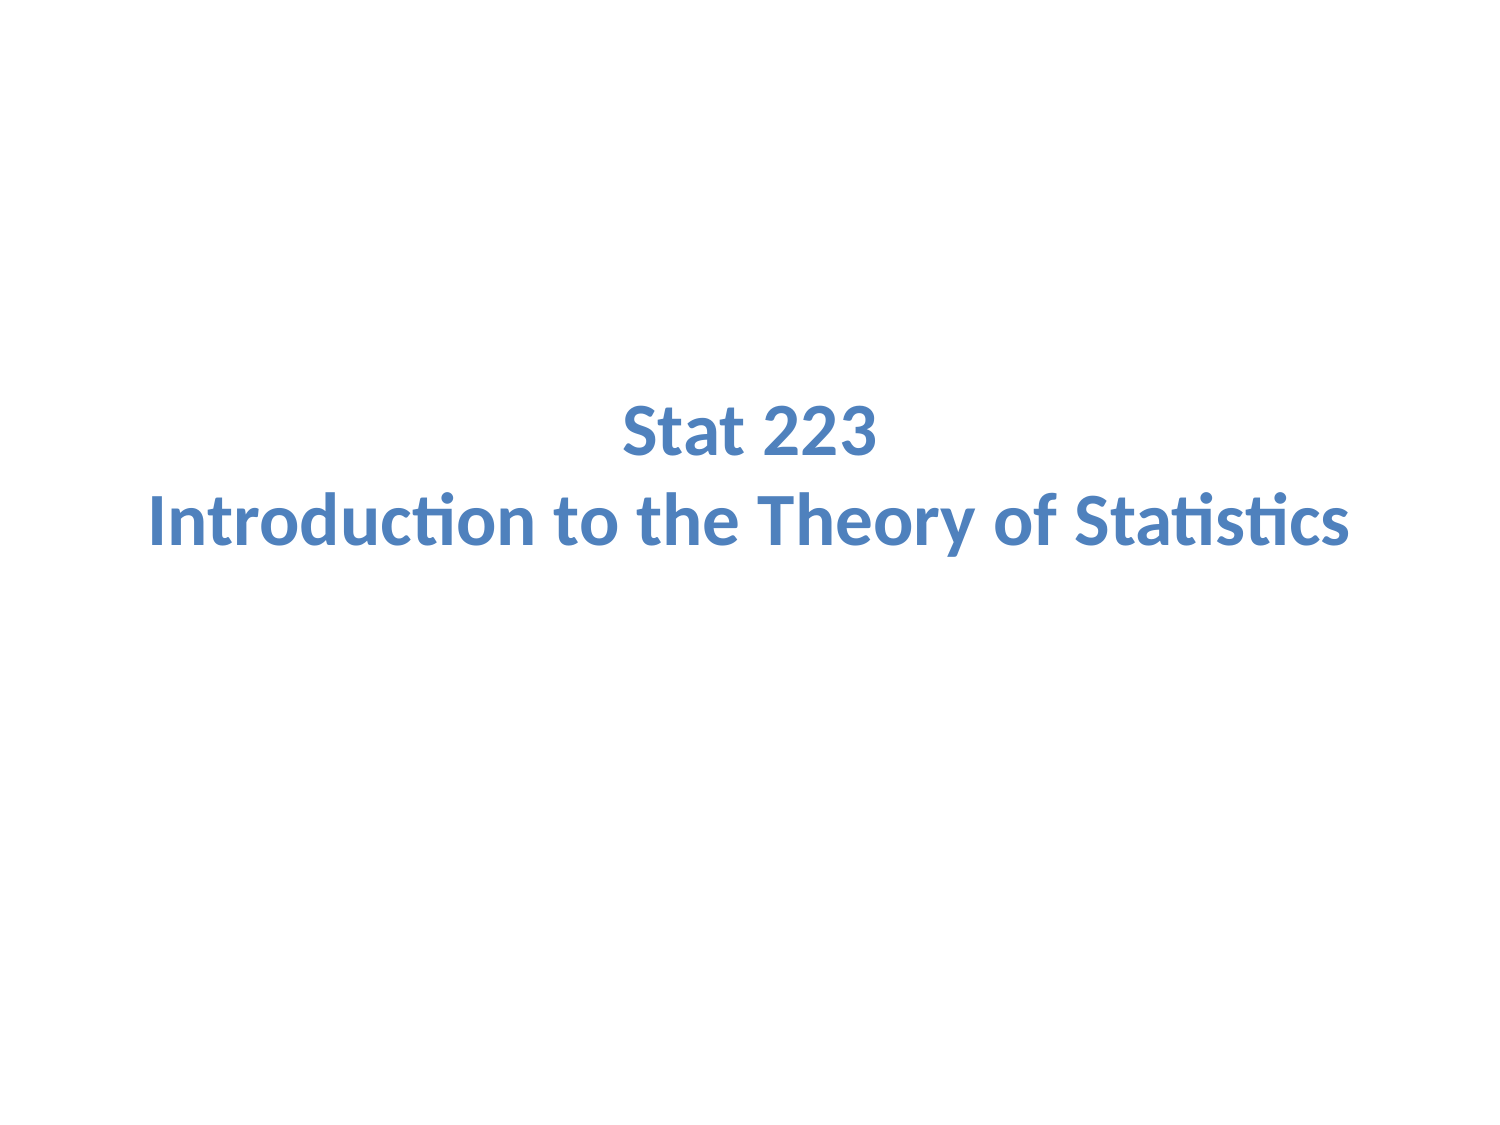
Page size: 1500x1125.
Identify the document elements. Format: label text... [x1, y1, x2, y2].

title Stat 223 Introduction to the Theory of Statistics [112, 349, 1388, 591]
